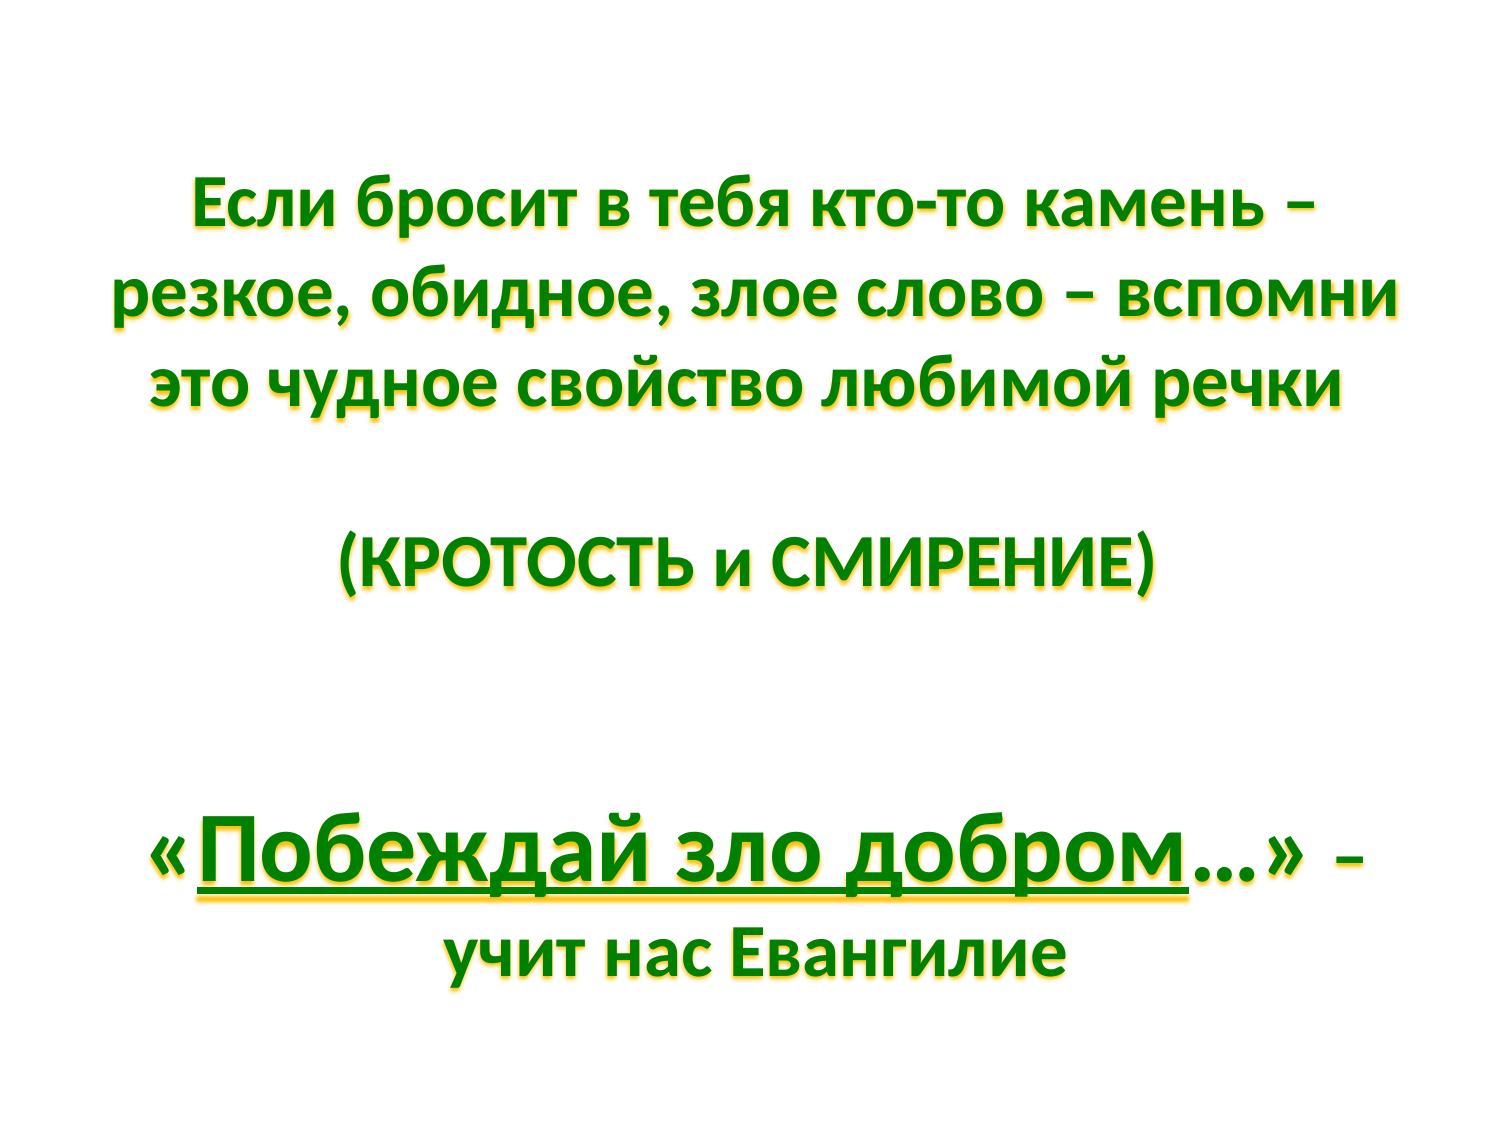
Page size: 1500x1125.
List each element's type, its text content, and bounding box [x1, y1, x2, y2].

text_box Если бросит в тебя кто-то камень – резкое, обидное, злое слово – вспомни это чудное свойство любимой речки (КРОТОСТЬ и СМИРЕНИЕ) «Побеждай зло добром…» – учит нас Евангилие [76, 143, 1436, 999]
